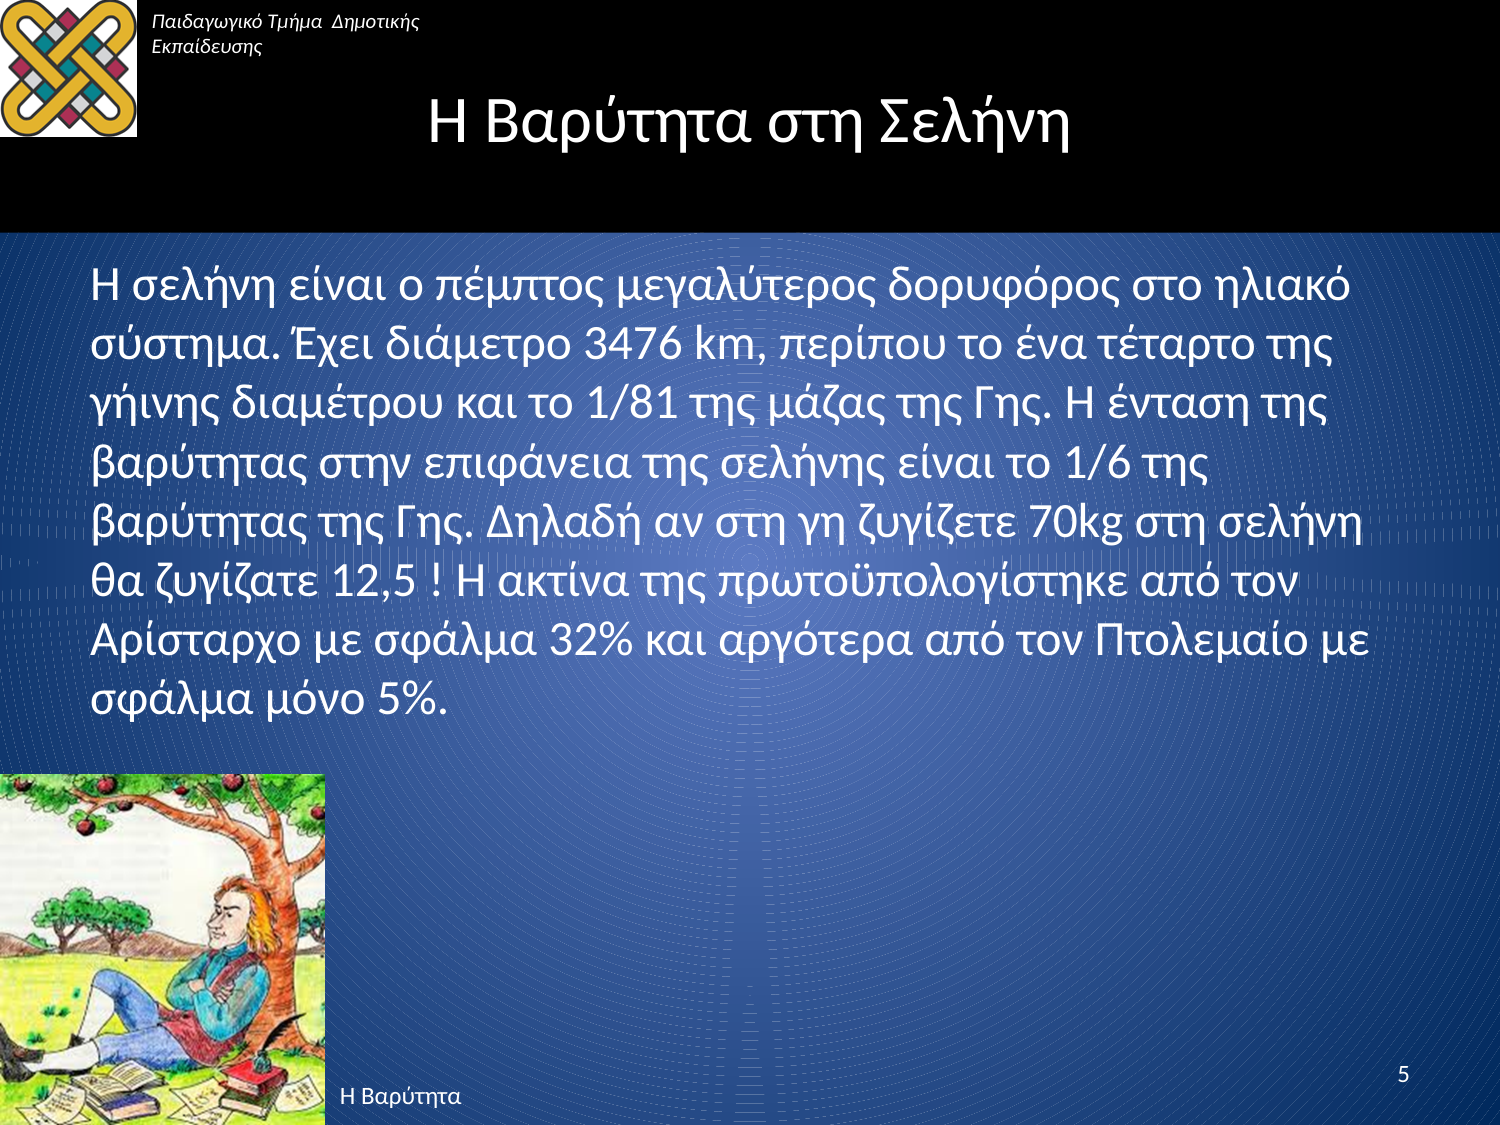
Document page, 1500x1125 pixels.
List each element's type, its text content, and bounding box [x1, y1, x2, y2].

slide_number 5 [1074, 1042, 1425, 1103]
title Η Βαρύτητα στη Σελήνη [0, 0, 1500, 233]
picture [0, 774, 326, 1125]
list H σελήνη είναι ο πέμπτος μεγαλύτερος δορυφόρος στο ηλιακό σύστημα. Έχει διάμετρο 3476 km, περίπου το ένα τέταρτο της γήινης διαμέτρου και το 1/81 της μάζας της Γης. Η ένταση της βαρύτητας στην επιφάνεια της σελήνης είναι το 1/6 της βαρύτητας της Γης. Δηλαδή αν στη γη ζυγίζετε 70kg στη σελήνη θα ζυγίζατε 12,5 ! Η ακτίνα της πρωτοϋπολογίστηκε από τον Αρίσταρχο με σφάλμα 32% και αργότερα από τον Πτολεμαίο με σφάλμα μόνο 5%. [75, 243, 1425, 740]
picture [0, 0, 138, 138]
text_box Παιδαγωγικό Τμήμα Δημοτικής Εκπαίδευσης [139, 0, 470, 65]
slide_number Η Βαρύτητα [329, 1065, 675, 1125]
